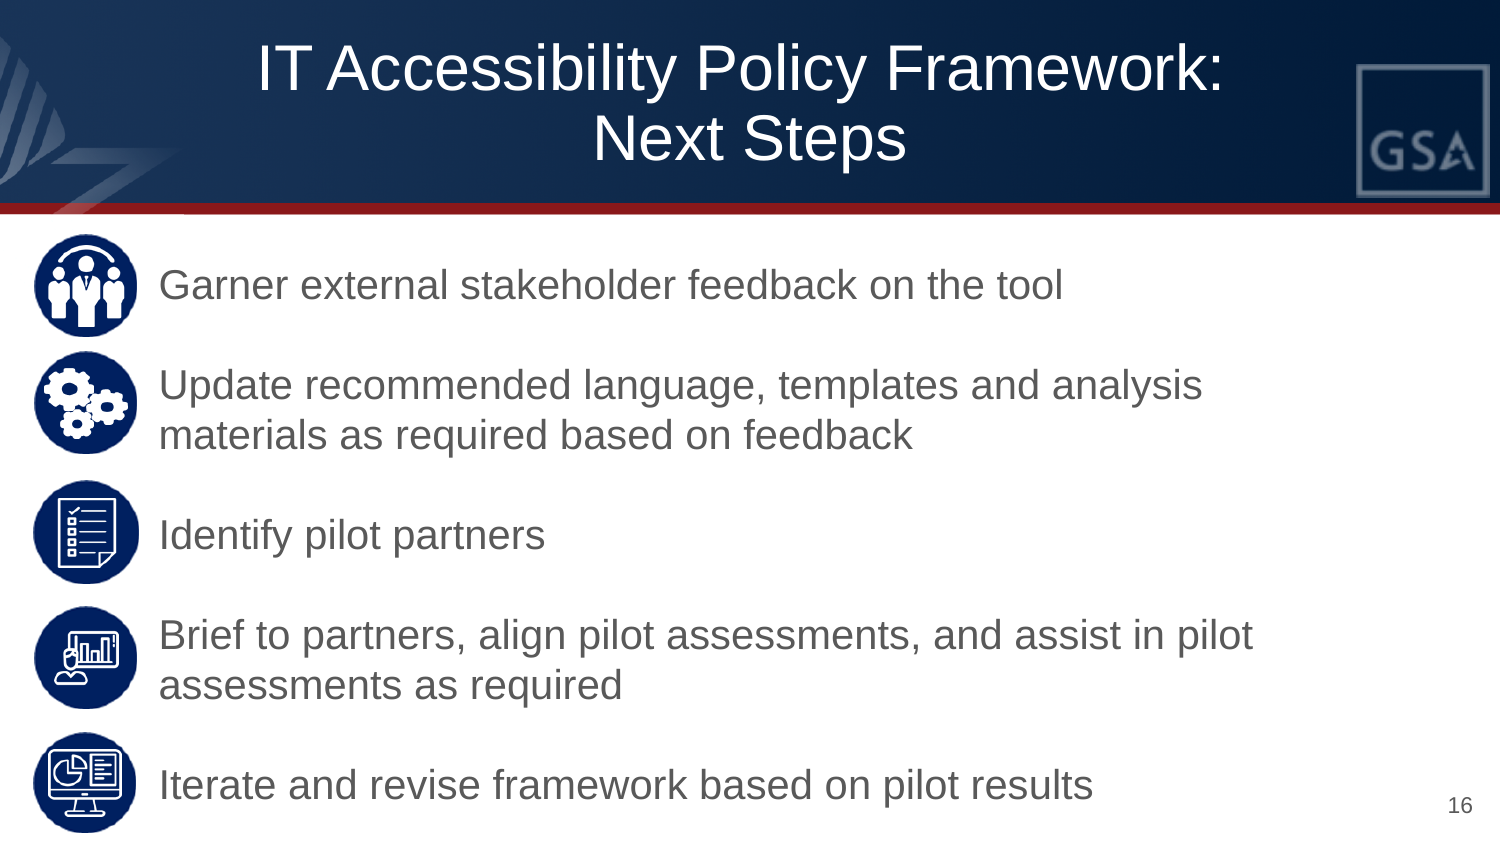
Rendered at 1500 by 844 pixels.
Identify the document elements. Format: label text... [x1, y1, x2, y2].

text_box Garner external stakeholder feedback on the tool Update recommended language, templates and analysis materials as required based on feedback Identify pilot partners Brief to partners, align pilot assessments, and assist in pilot assessments as required Iterate and revise framework based on pilot results [144, 242, 1306, 823]
title IT Accessibility Policy Framework: Next Steps [103, 23, 1397, 187]
slide_number 16 [1146, 782, 1485, 827]
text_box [32, 233, 139, 833]
picture [0, 0, 1500, 844]
